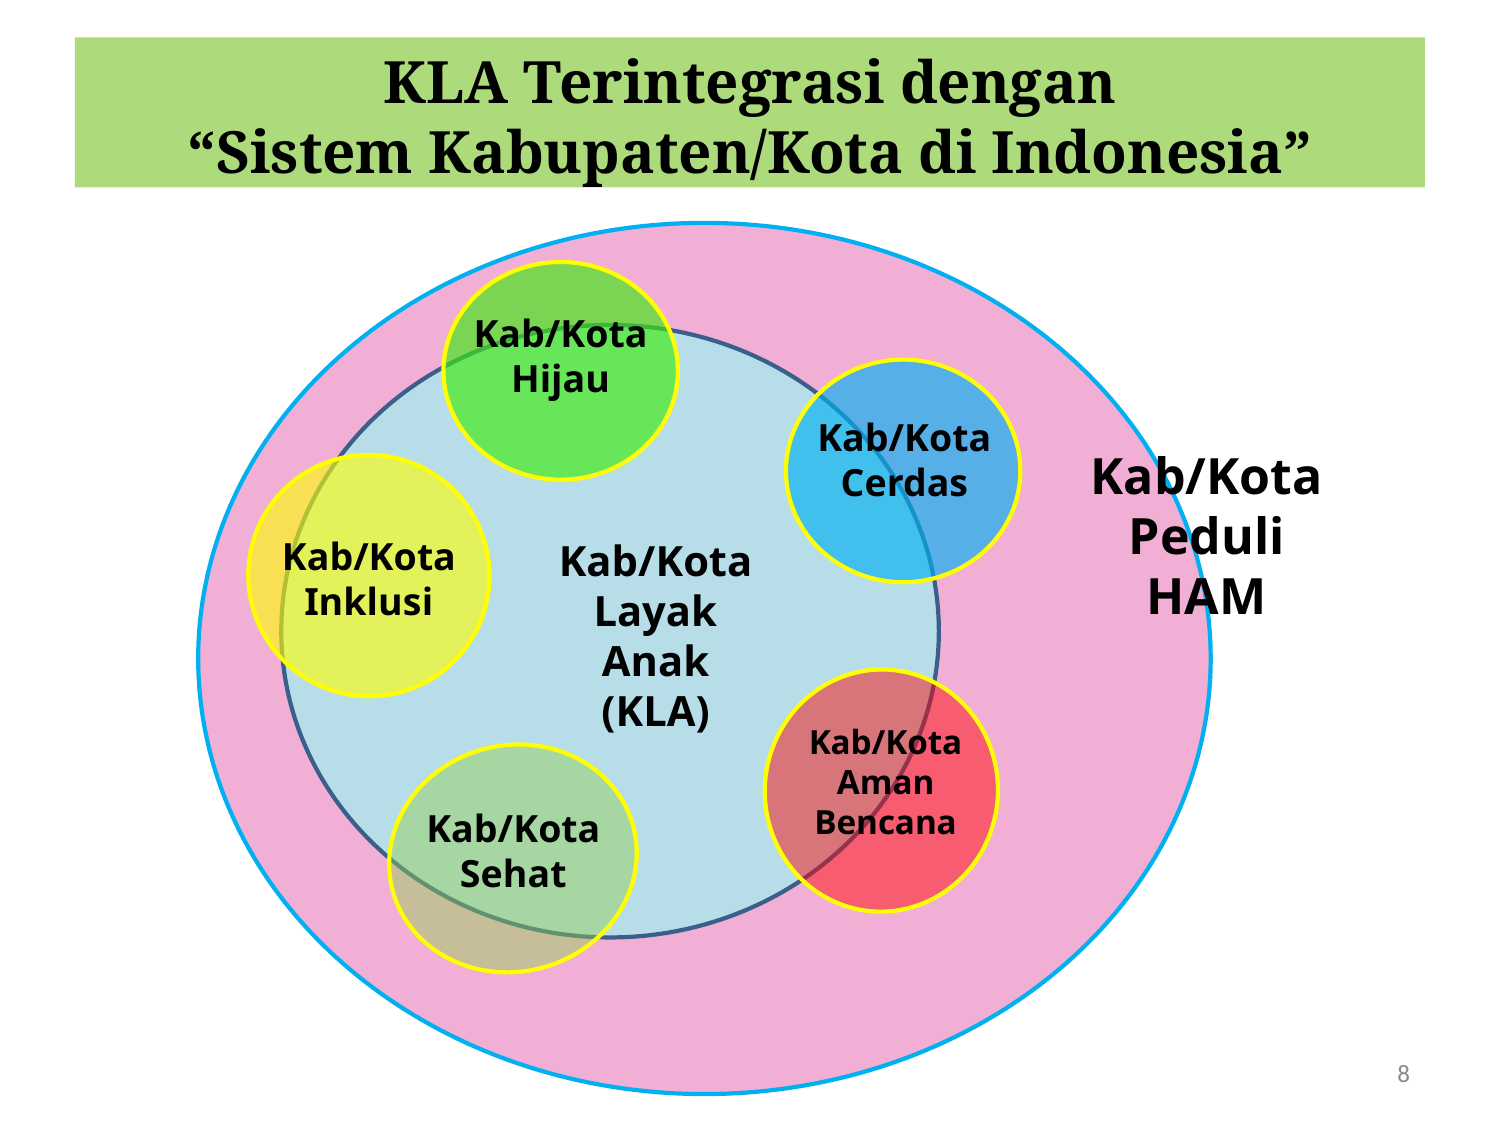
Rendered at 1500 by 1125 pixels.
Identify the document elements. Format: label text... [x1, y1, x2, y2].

text_box [986, 731, 1001, 848]
text_box [789, 667, 974, 713]
text_box [783, 417, 1023, 585]
text_box [387, 800, 639, 975]
text_box Kab/Kota Cerdas [798, 406, 1010, 512]
text_box Kab/Kota Aman Bencana [785, 713, 986, 849]
text_box [805, 357, 1001, 406]
text_box KLA Terintegrasi dengan “Sistem Kabupaten/Kota di Indonesia” [74, 37, 1425, 188]
slide_number 8 [1074, 1042, 1425, 1103]
text_box [196, 220, 1213, 1097]
text_box [246, 452, 492, 699]
text_box Kab/Kota Inklusi [266, 525, 471, 631]
text_box Kab/Kota Layak Anak (KLA) [537, 527, 774, 742]
text_box [441, 319, 680, 482]
text_box [762, 719, 986, 914]
text_box [467, 259, 655, 302]
text_box [409, 742, 623, 797]
text_box [280, 328, 941, 940]
text_box Kab/Kota Sehat [401, 797, 625, 903]
text_box Kab/Kota Hijau [455, 302, 667, 408]
text_box Kab/Kota Peduli HAM [1042, 437, 1371, 633]
